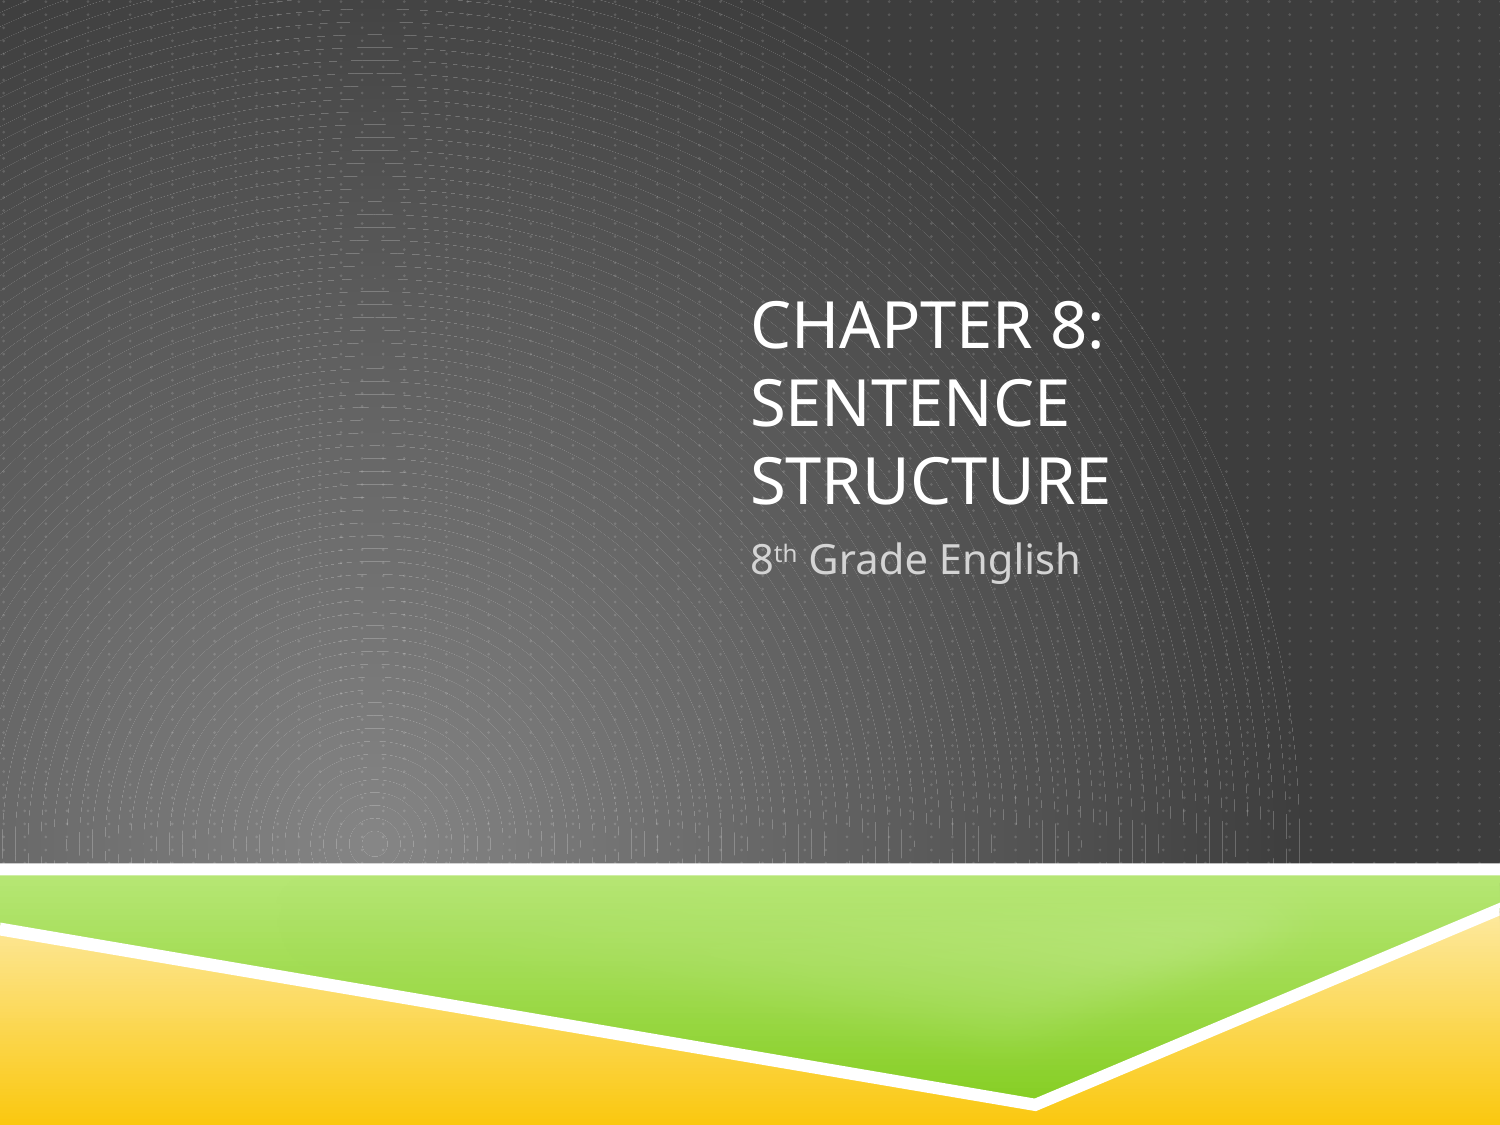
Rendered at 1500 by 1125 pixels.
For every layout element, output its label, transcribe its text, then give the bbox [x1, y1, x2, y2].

subtitle 8th Grade English [750, 525, 1388, 825]
title Chapter 8: Sentence Structure [750, 275, 1388, 525]
